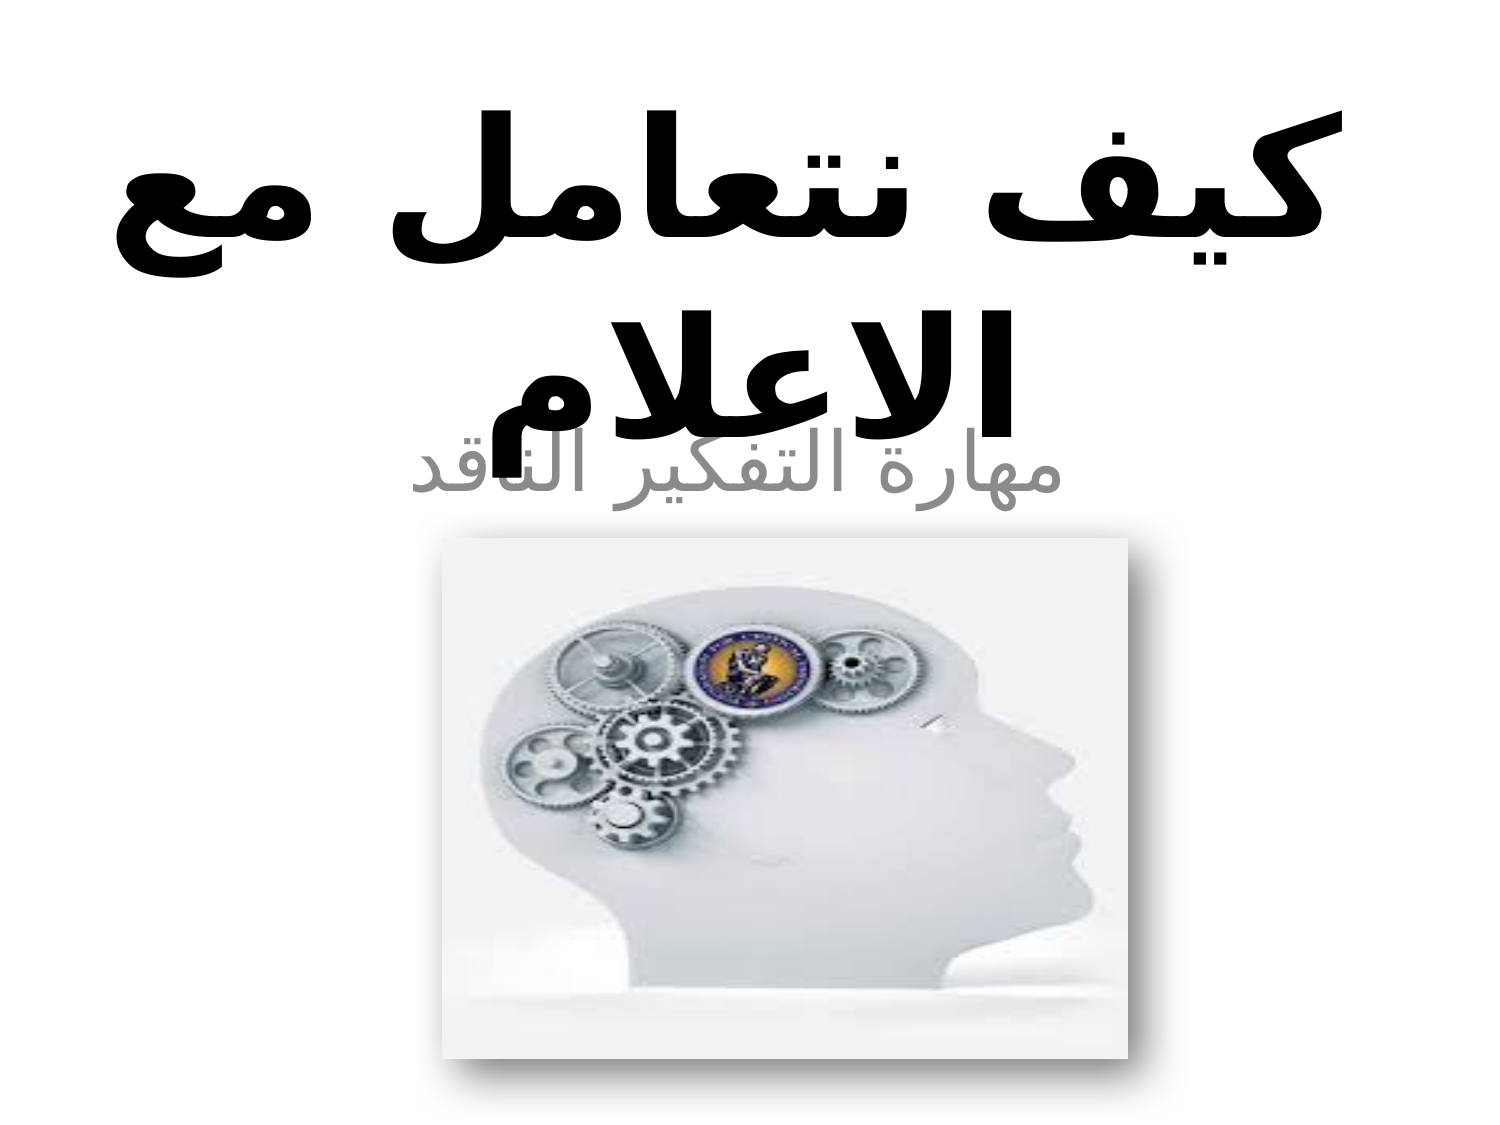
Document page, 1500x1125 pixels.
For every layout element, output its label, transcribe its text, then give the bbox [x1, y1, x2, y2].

subtitle مهارة التفكير الناقد [200, 400, 1250, 538]
picture [442, 538, 1129, 1059]
title كيف نتعامل مع الاعلام [62, 149, 1388, 392]
